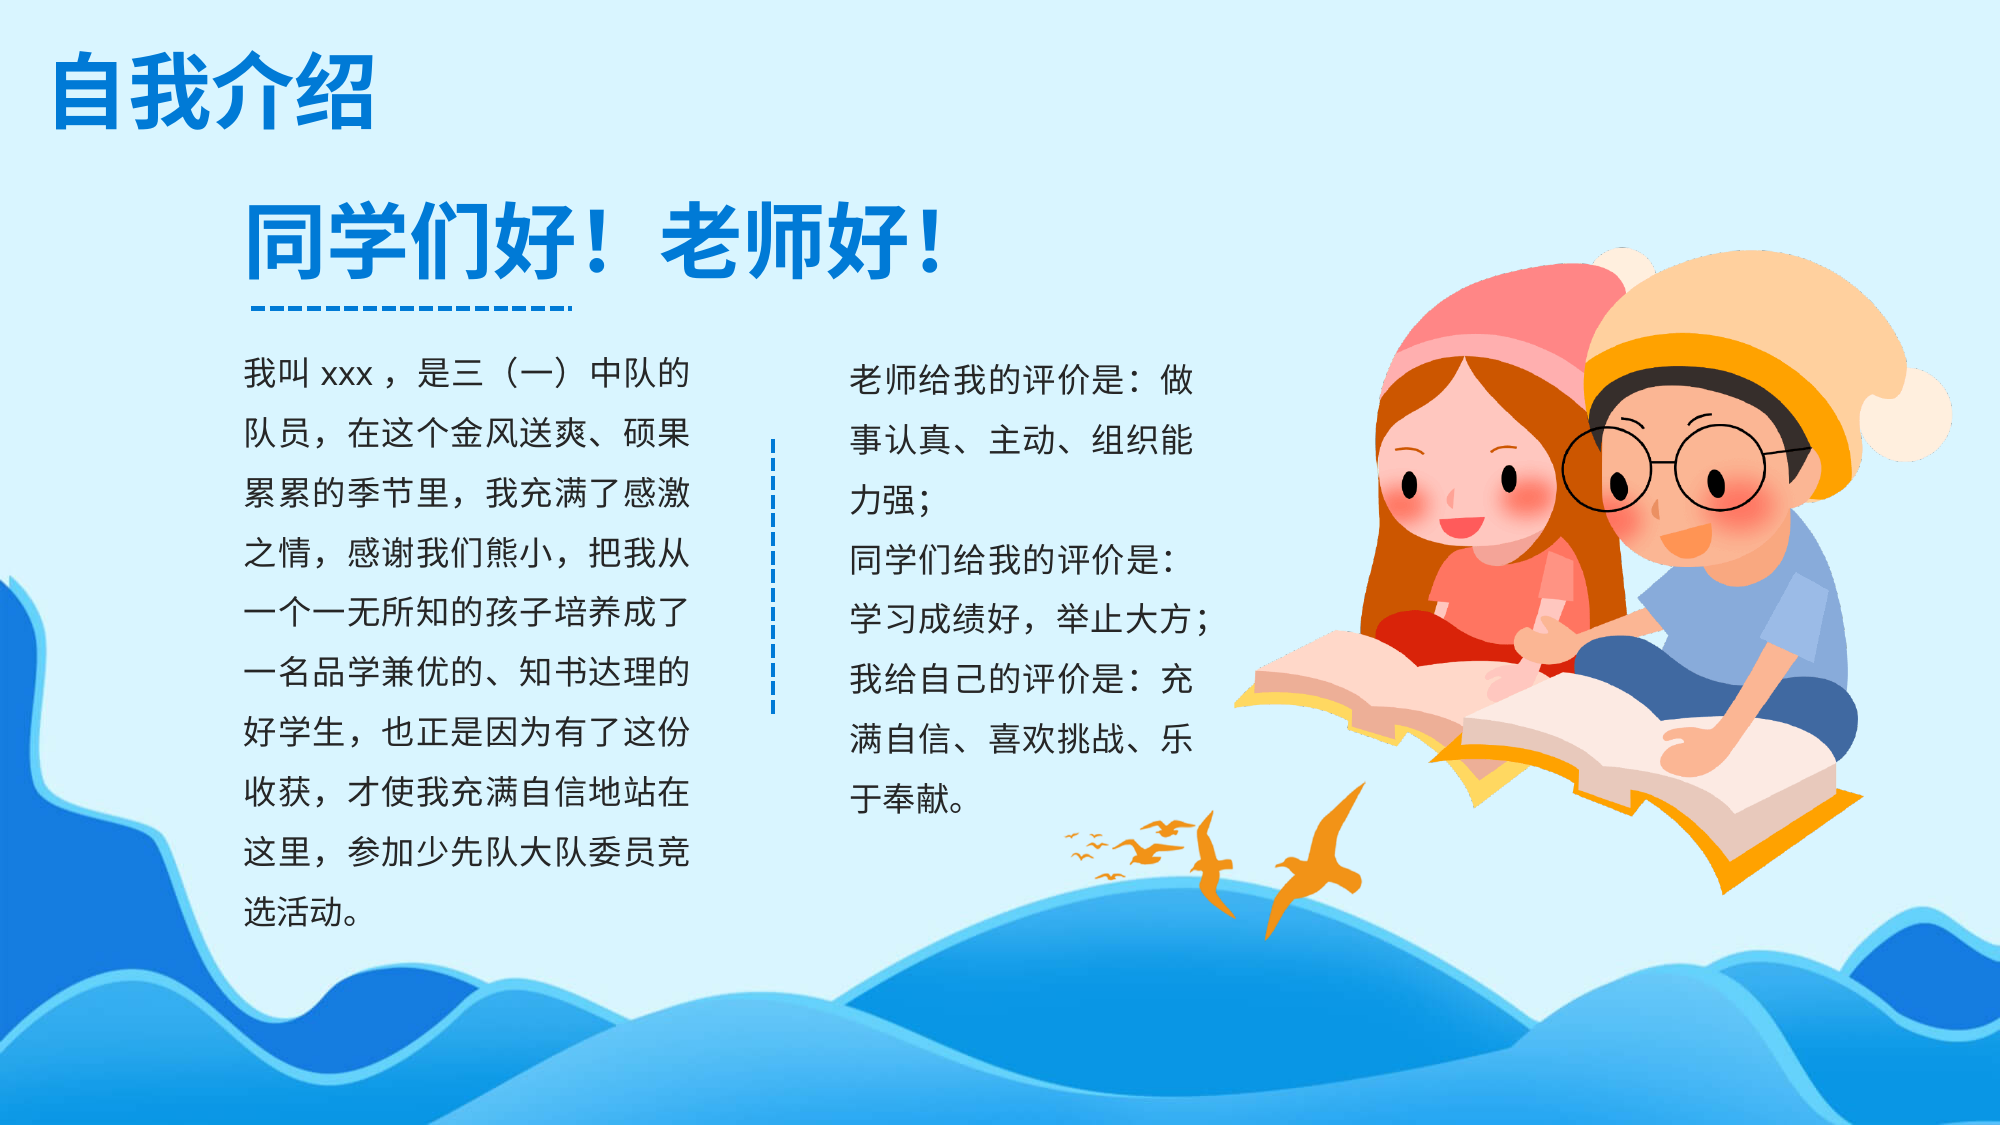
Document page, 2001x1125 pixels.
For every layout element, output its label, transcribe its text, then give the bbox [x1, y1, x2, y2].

text_box 老师给我的评价是：做事认真、主动、组织能力强； 同学们给我的评价是：学习成绩好，举止大方； 我给自己的评价是：充满自信、喜欢挑战、乐于奉献。 [834, 331, 1210, 826]
text_box 自我介绍 [29, 32, 428, 147]
text_box 同学们好！老师好！ [228, 182, 960, 297]
text_box 我叫xxx，是三（一）中队的队员，在这个金风送爽、硕果累累的季节里，我充满了感激之情，感谢我们熊小，把我从一个一无所知的孩子培养成了一名品学兼优的、知书达理的好学生，也正是因为有了这份收获，才使我充满自信地站在这里，参加少先队大队委员竞选活动。 [228, 324, 707, 999]
picture [0, 0, 2000, 1125]
